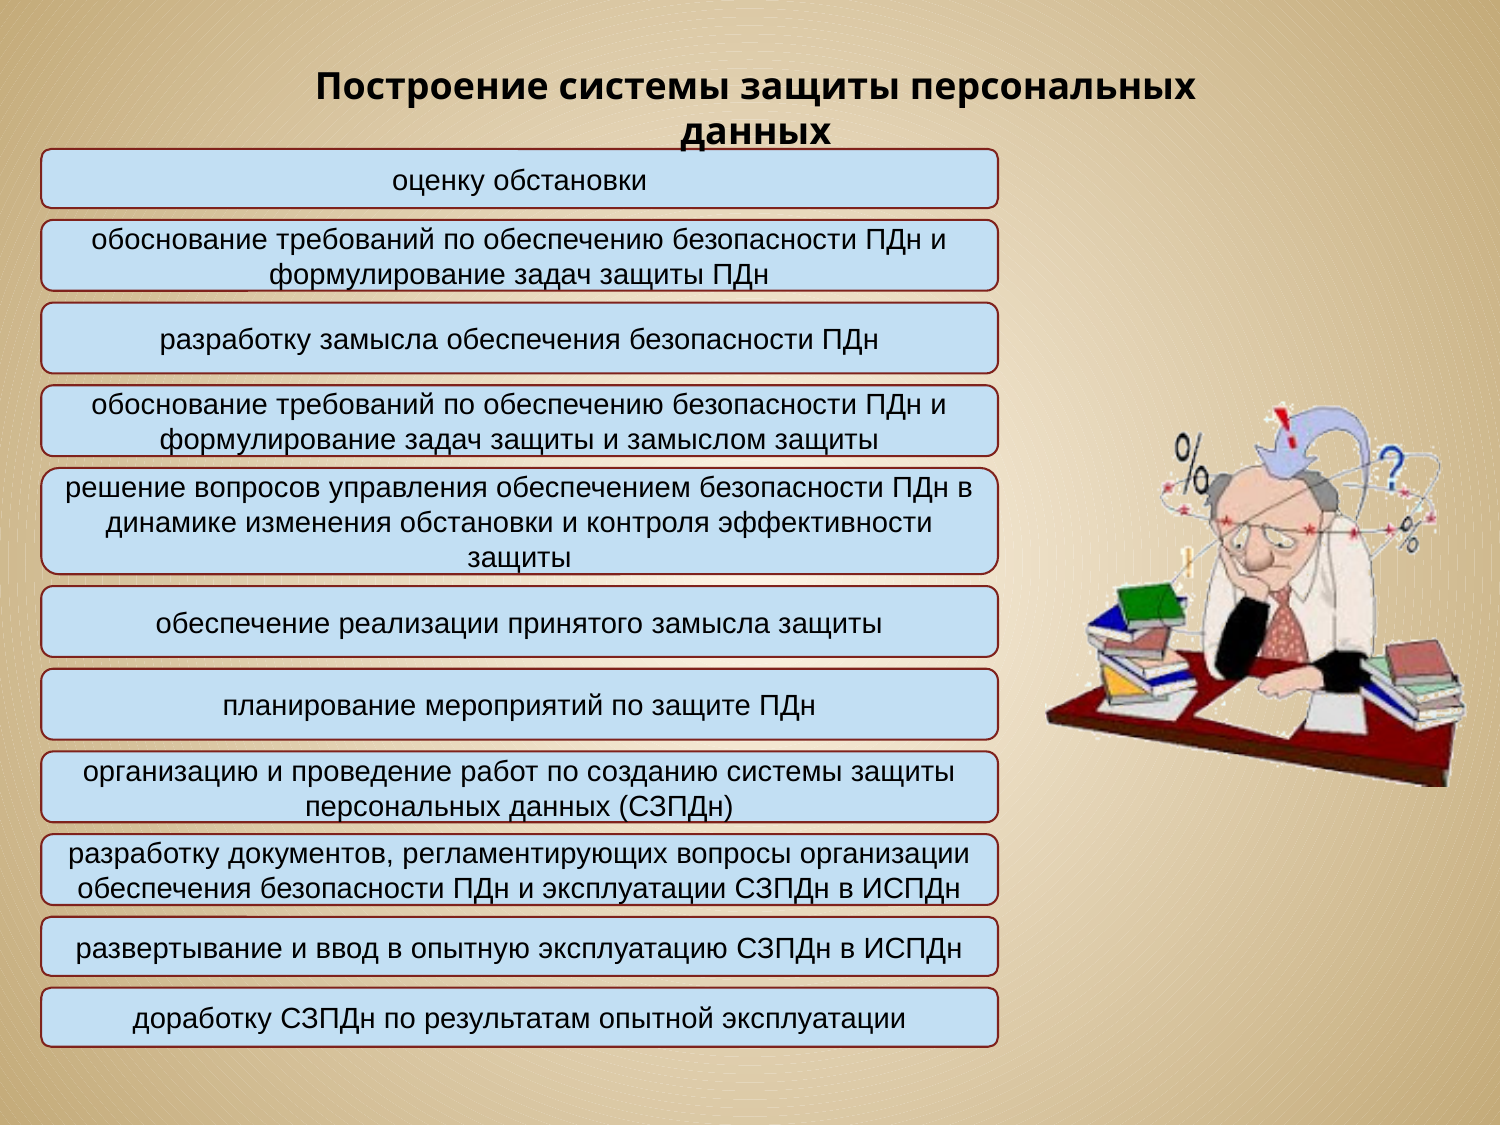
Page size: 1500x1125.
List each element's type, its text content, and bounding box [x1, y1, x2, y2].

text_box решение вопросов управления обеспечением безопасности ПДн в динамике изменения обстановки и контроля эффективности защиты [40, 466, 1000, 576]
text_box доработку СЗПДн по результатам опытной эксплуатации [40, 986, 1000, 1048]
text_box оценку обстановки [40, 147, 1000, 210]
text_box обеспечение реализации принятого замысла защиты [40, 585, 1000, 658]
text_box обоснование требований по обеспечению безопасности ПДн и формулирование задач защиты ПДн [40, 218, 1000, 292]
picture [1045, 368, 1471, 787]
text_box разработку документов, регламентирующих вопросы организации обеспечения безопасности ПДн и эксплуатации СЗПДн в ИСПДн [40, 833, 1000, 907]
text_box развертывание и ввод в опытную эксплуатацию СЗПДн в ИСПДн [40, 915, 1000, 977]
text_box организацию и проведение работ по созданию системы защиты персональных данных (СЗПДн) [40, 750, 1000, 824]
text_box обоснование требований по обеспечению безопасности ПДн и формулирование задач защиты и замыслом защиты [40, 384, 1000, 458]
text_box Построение системы защиты персональных данных [289, 54, 1223, 160]
text_box разработку замысла обеспечения безопасности ПДн [40, 301, 1000, 375]
text_box планирование мероприятий по защите ПДн [40, 667, 1000, 741]
